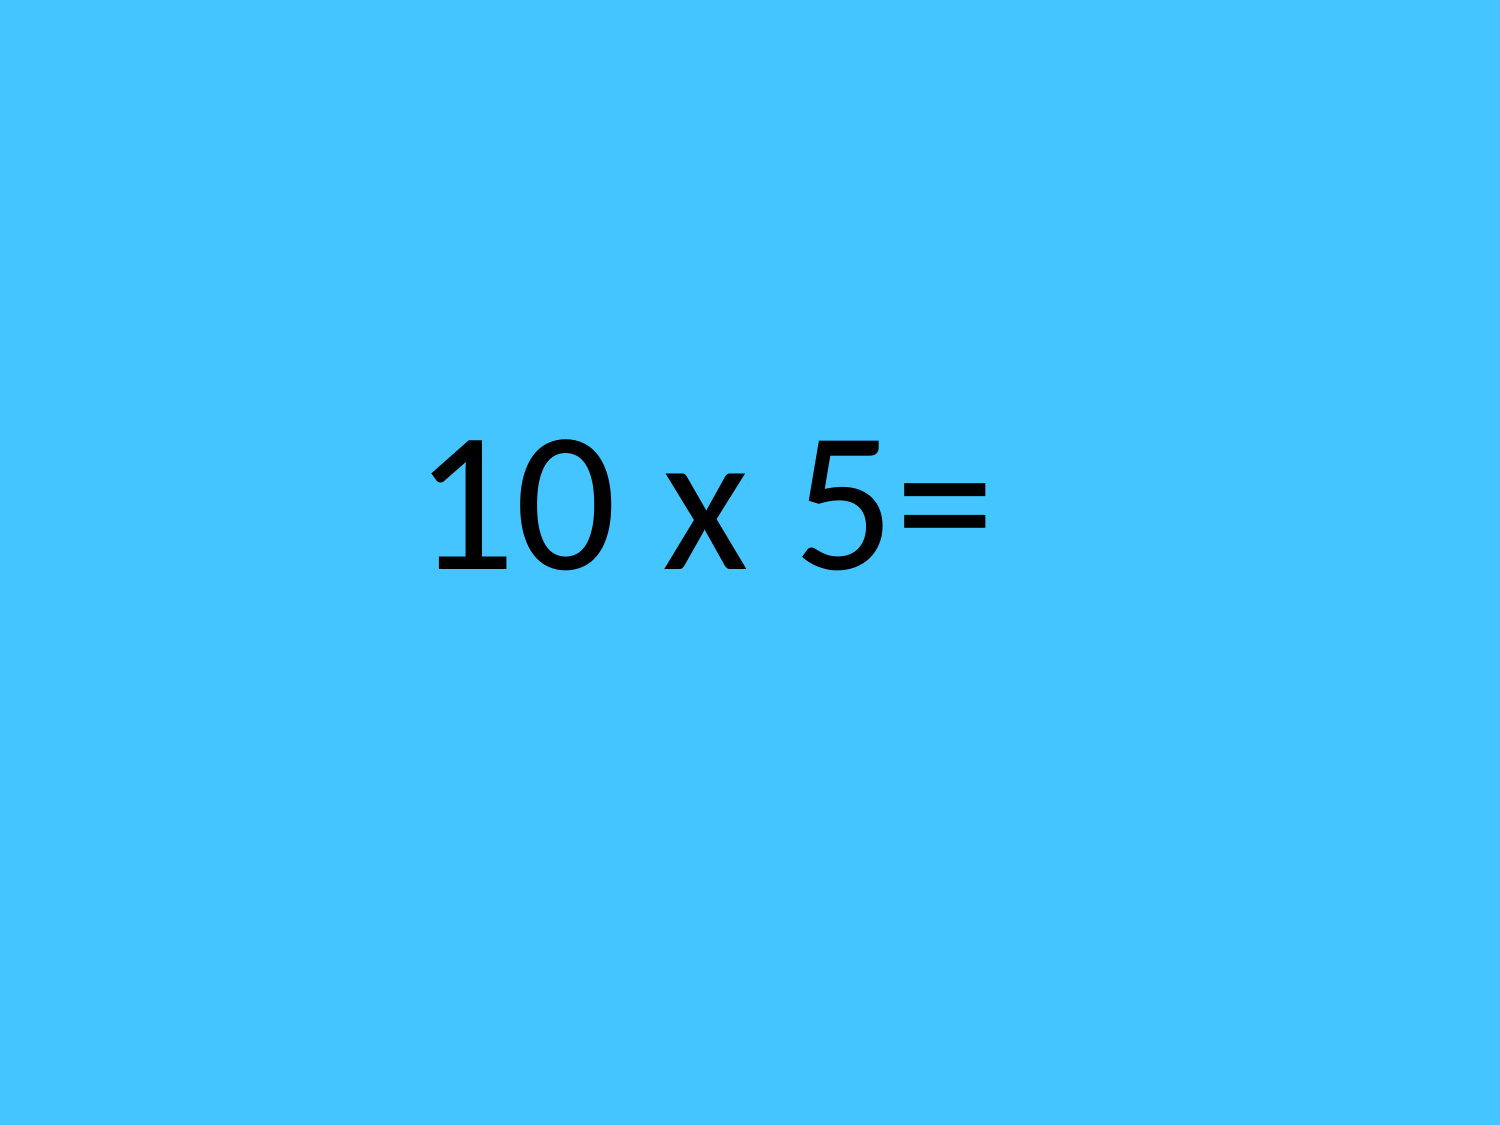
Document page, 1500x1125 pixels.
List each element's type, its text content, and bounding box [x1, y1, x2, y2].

text_box 10 x 5= [399, 362, 1063, 618]
